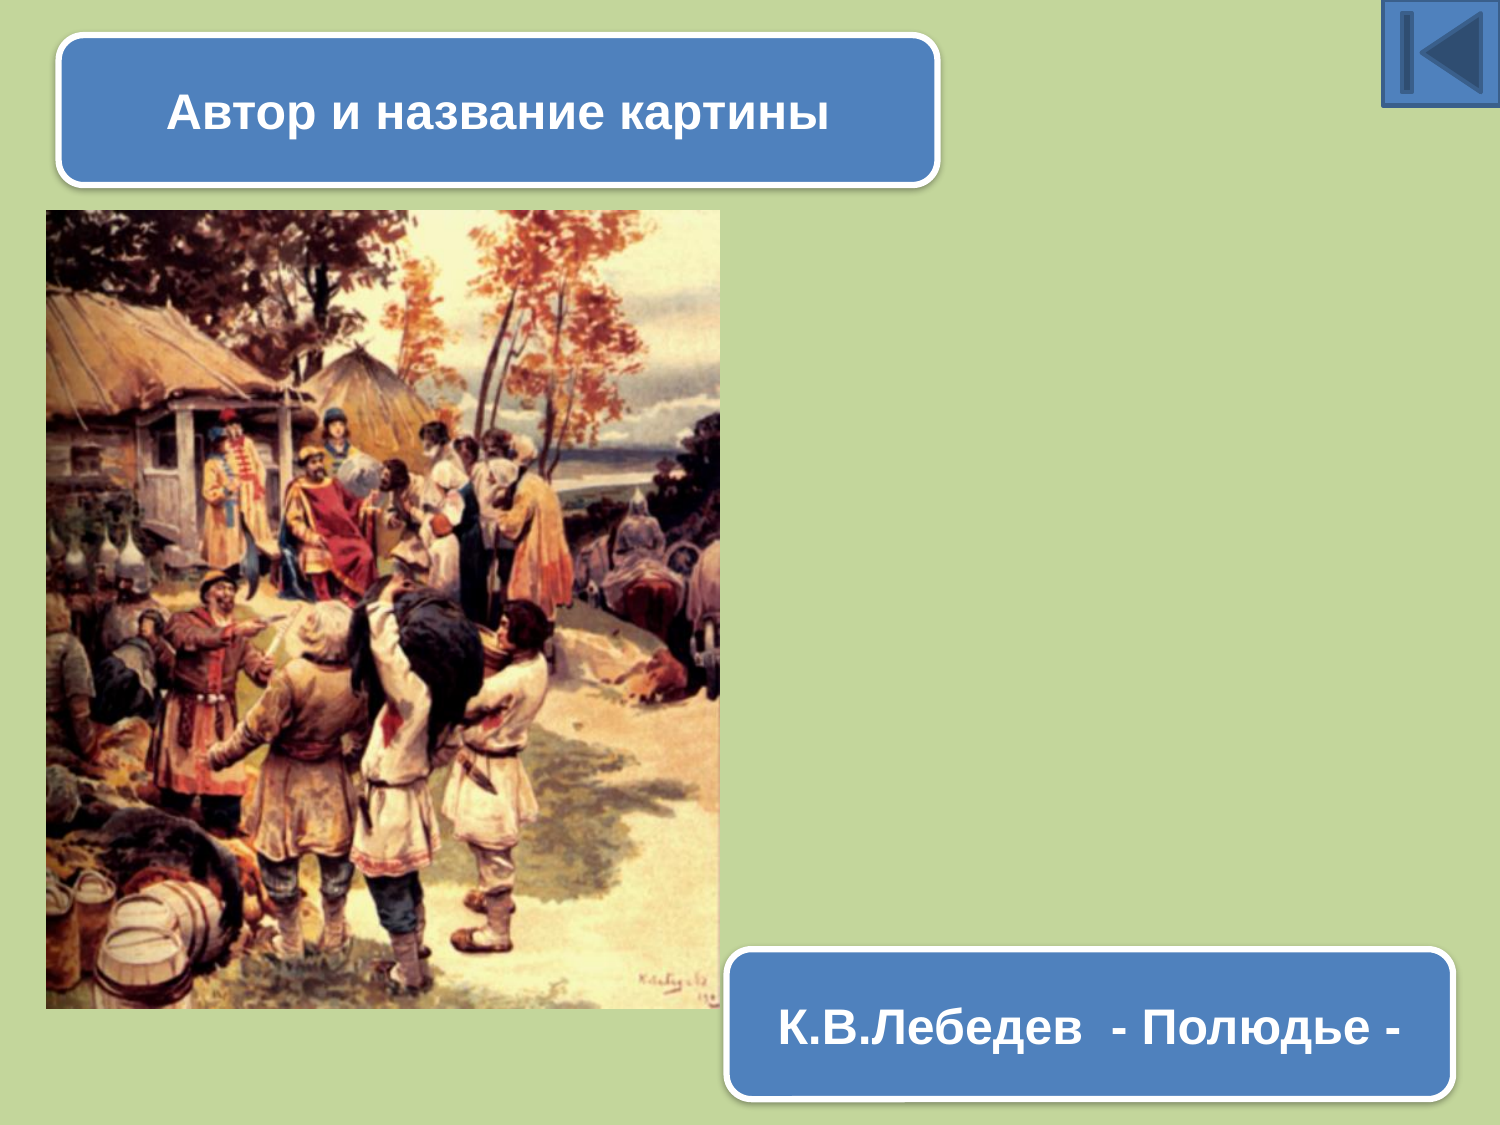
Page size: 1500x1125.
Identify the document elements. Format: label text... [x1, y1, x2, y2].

text_box Автор и название картины [55, 31, 941, 189]
text_box К.В.Лебедев - Полюдье - [723, 946, 1457, 1103]
text_box [1381, 0, 1500, 108]
picture [46, 210, 721, 1009]
